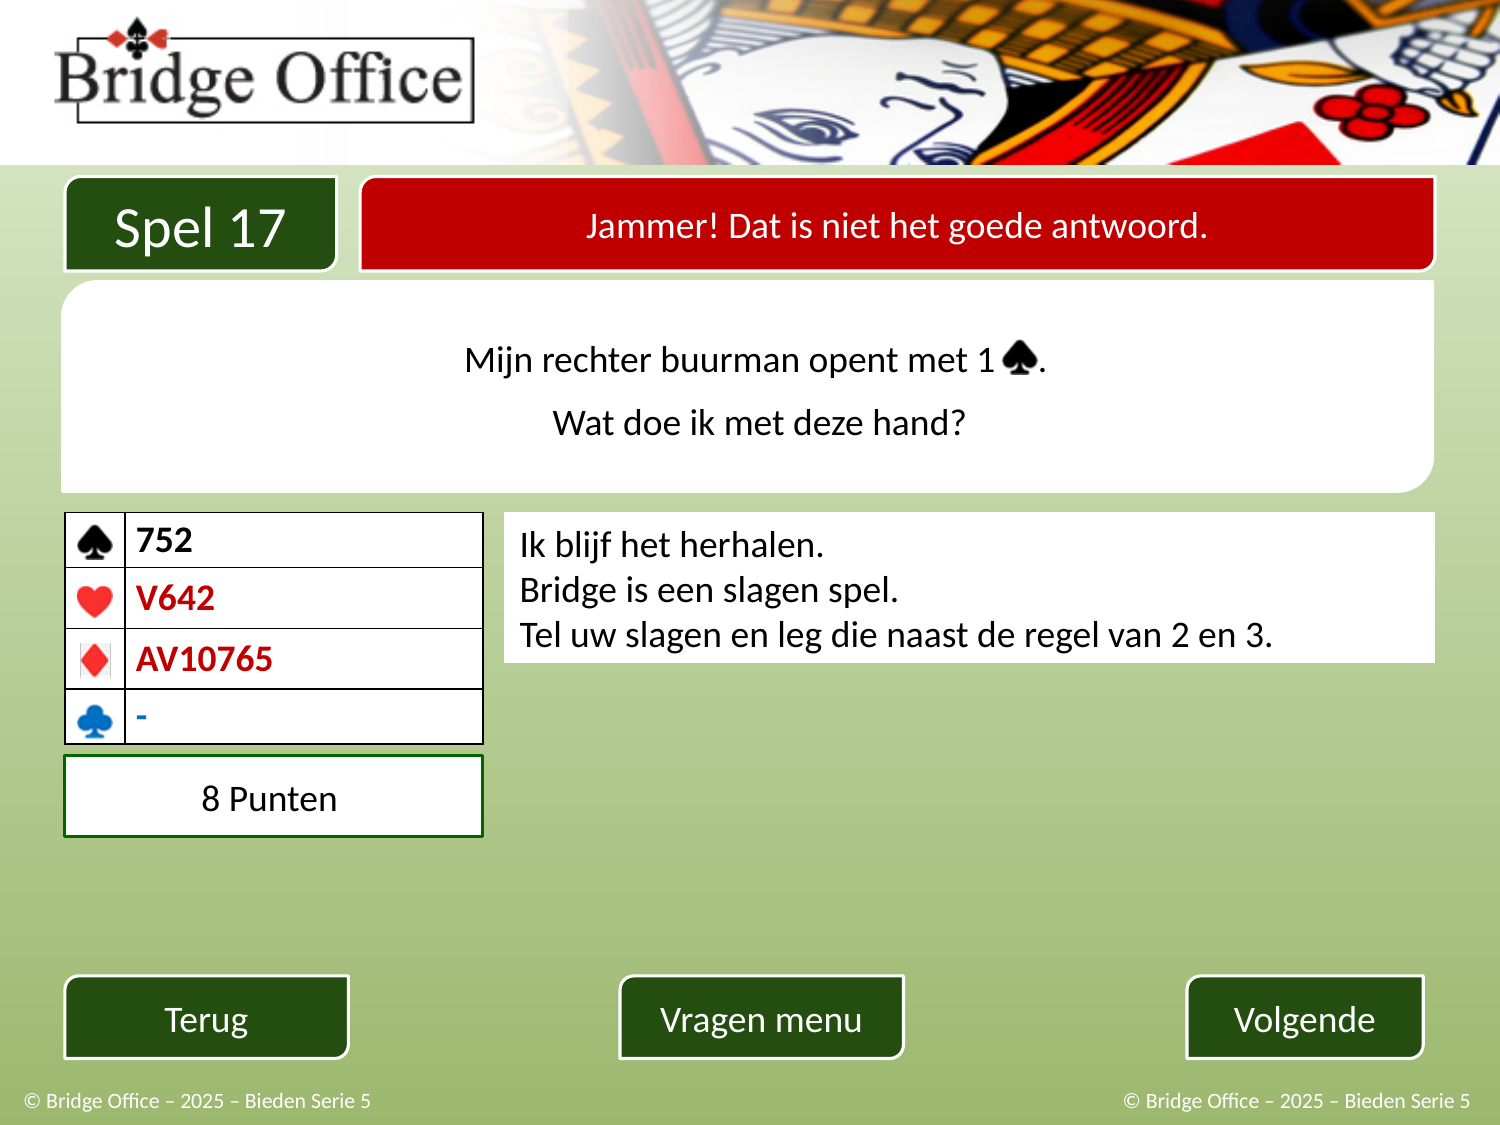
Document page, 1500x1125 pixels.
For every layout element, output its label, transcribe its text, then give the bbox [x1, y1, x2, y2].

table_cell AV10765 [126, 629, 482, 688]
picture [77, 643, 114, 679]
text_box Vragen menu [618, 974, 906, 1061]
text_box © Bridge Office – 2025 – Bieden Serie 5 [1107, 1079, 1500, 1121]
text_box Mijn rechter buurman opent met 1 . [449, 327, 1075, 388]
picture [1001, 339, 1038, 375]
text_box [73, 745, 117, 751]
picture [0, 0, 1500, 166]
text_box Wat doe ik met deze hand? [537, 390, 986, 451]
table_cell V642 [126, 568, 482, 628]
table_cell [66, 690, 124, 743]
text_box [61, 280, 1435, 493]
text_box Jammer! Dat is niet het goede antwoord. [358, 179, 1437, 273]
text_box Spel 17 [63, 179, 339, 273]
table_cell [66, 629, 124, 688]
text_box © Bridge Office – 2025 – Bieden Serie 5 [8, 1079, 393, 1121]
table_cell - [126, 690, 482, 743]
picture [77, 703, 114, 740]
table_cell [66, 568, 124, 628]
text_box Terug [63, 974, 350, 1061]
picture [77, 524, 114, 561]
text_box Volgende [1185, 974, 1425, 1061]
table_header [66, 513, 124, 567]
picture [77, 585, 114, 618]
table_header 752 [126, 513, 482, 567]
text_box Ik blijf het herhalen. Bridge is een slagen spel. Tel uw slagen en leg die naast de regel van 2 en 3. [504, 512, 1435, 663]
text_box 8 Punten [63, 754, 484, 838]
